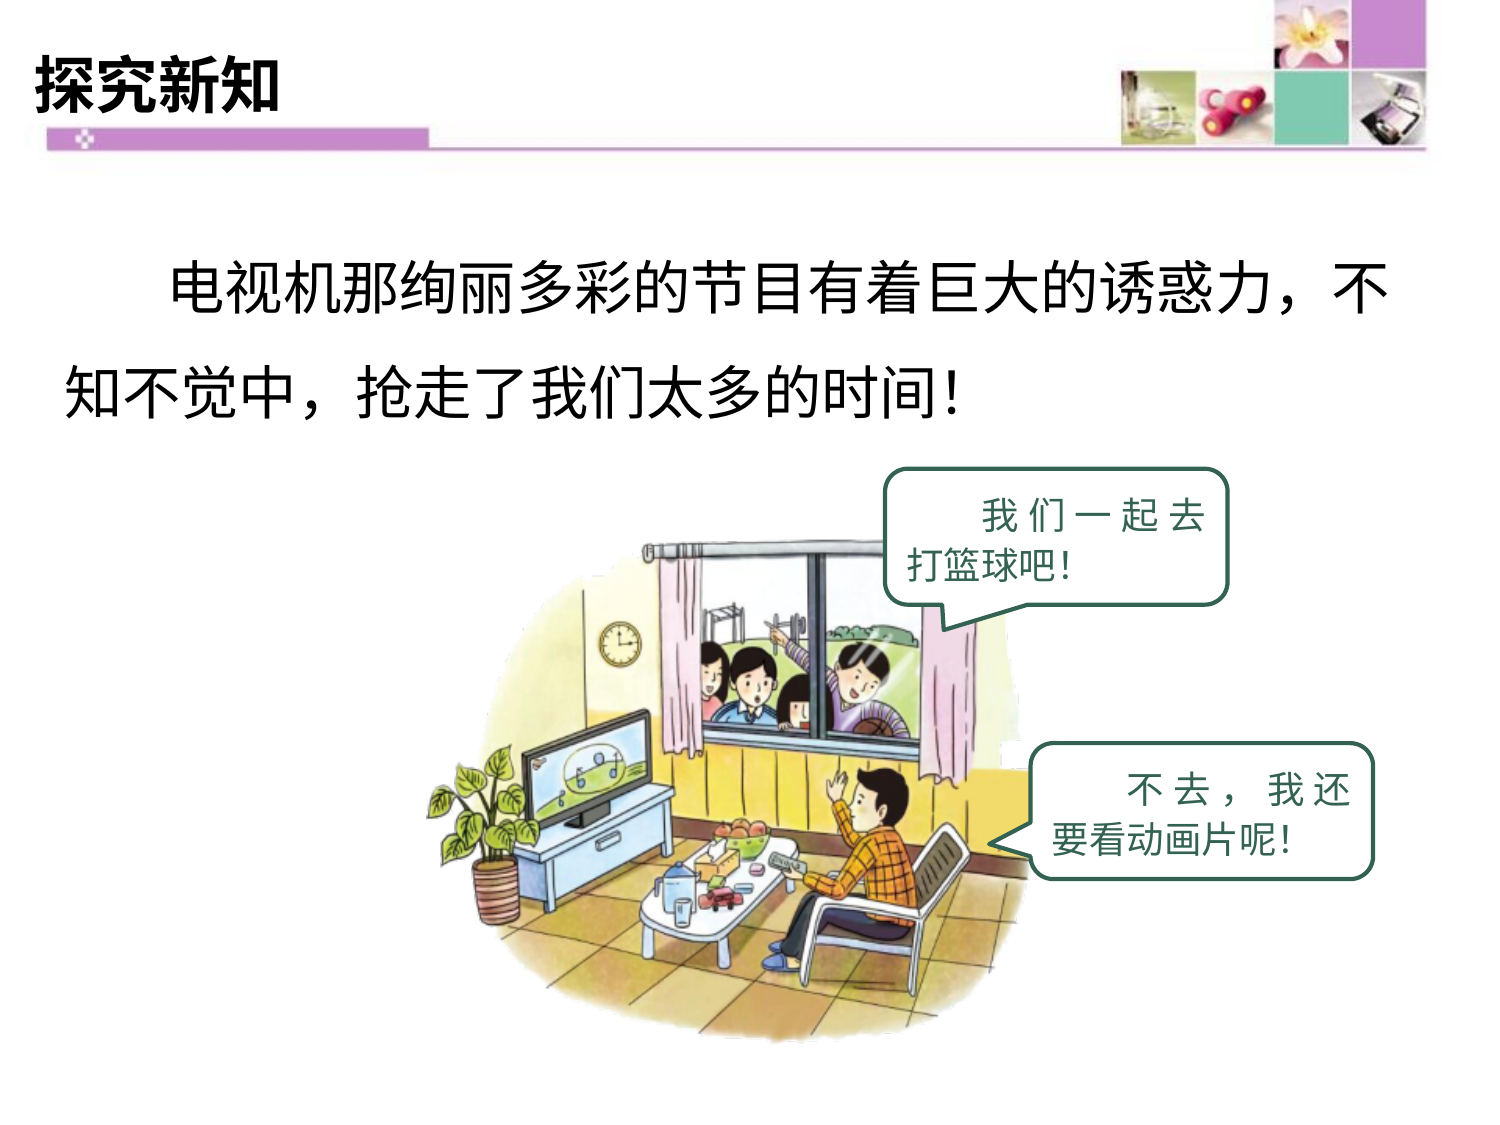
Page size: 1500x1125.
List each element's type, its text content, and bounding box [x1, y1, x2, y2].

text_box 电视机那绚丽多彩的节目有着巨大的诱惑力，不知不觉中，抢走了我们太多的时间！ [49, 208, 1450, 339]
text_box 我们一起去打篮球吧！ [882, 466, 1230, 607]
text_box 不去，我还要看动画片呢！ [1086, 741, 1376, 882]
picture [0, 0, 1500, 1125]
title 探究新知 [18, 38, 1483, 119]
